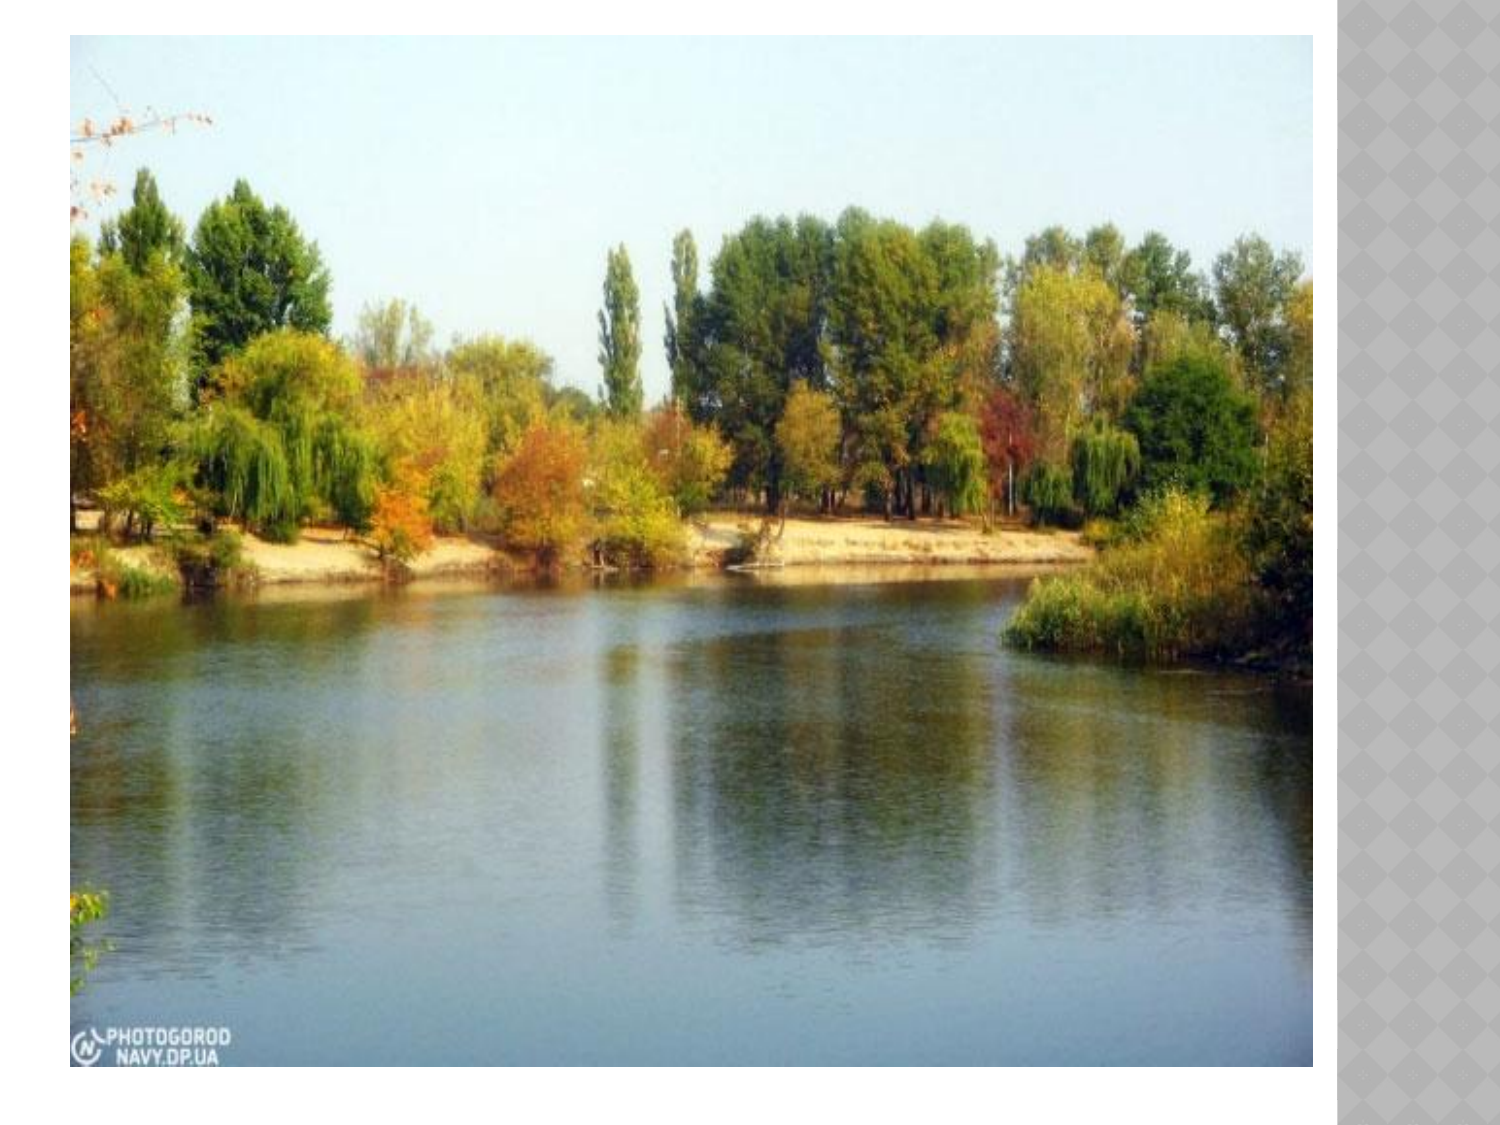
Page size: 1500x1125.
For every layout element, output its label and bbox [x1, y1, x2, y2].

list [69, 34, 1313, 1067]
